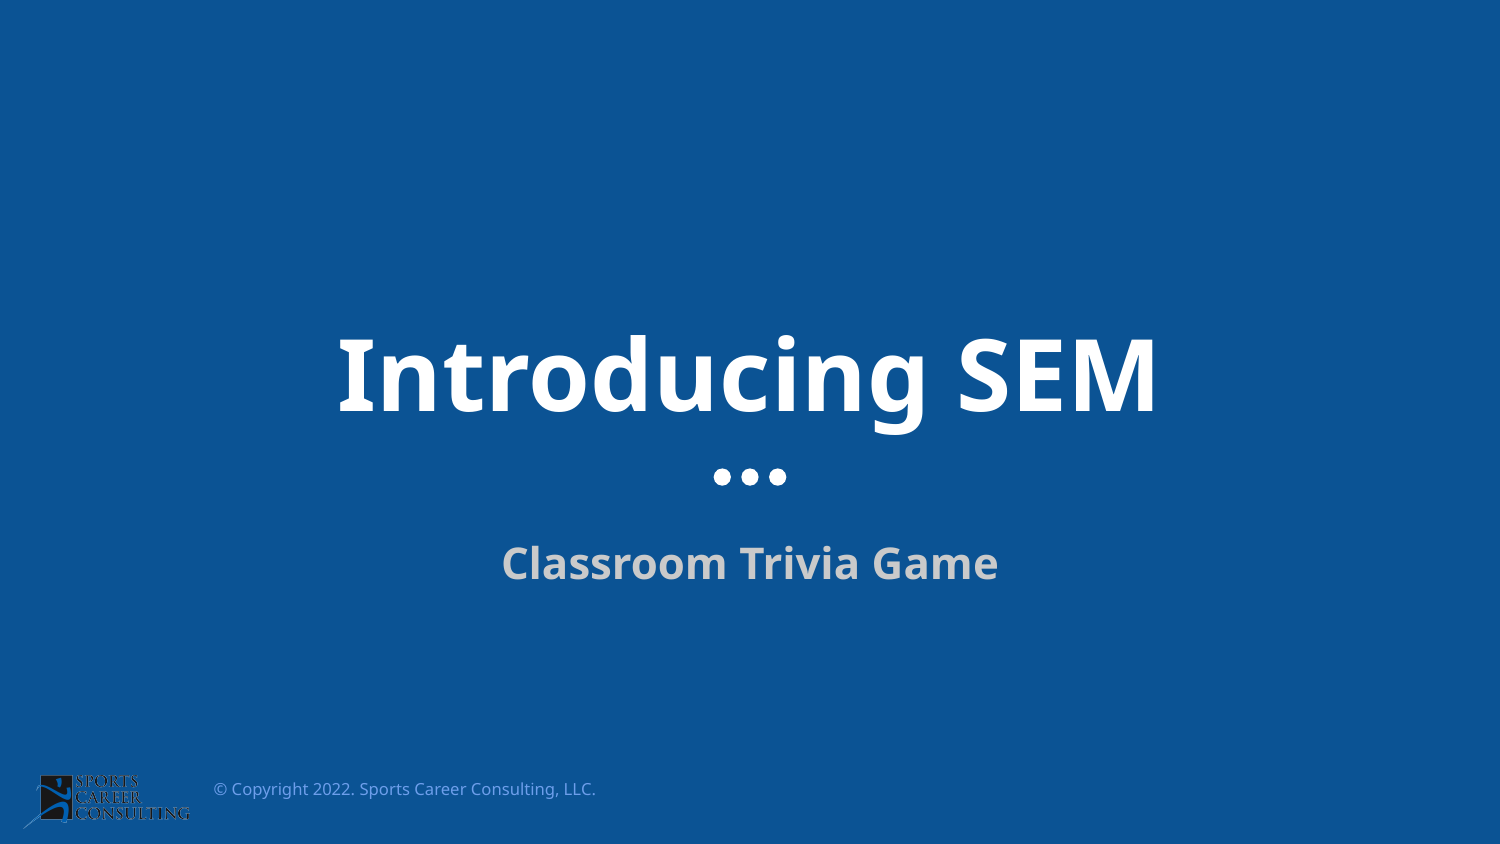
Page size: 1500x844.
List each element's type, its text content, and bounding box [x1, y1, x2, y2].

subtitle Classroom Trivia Game [110, 520, 1390, 651]
picture [22, 774, 190, 829]
text_box © Copyright 2022. Sports Career Consulting, LLC. [198, 768, 1479, 809]
title Introducing SEM [110, 162, 1390, 447]
